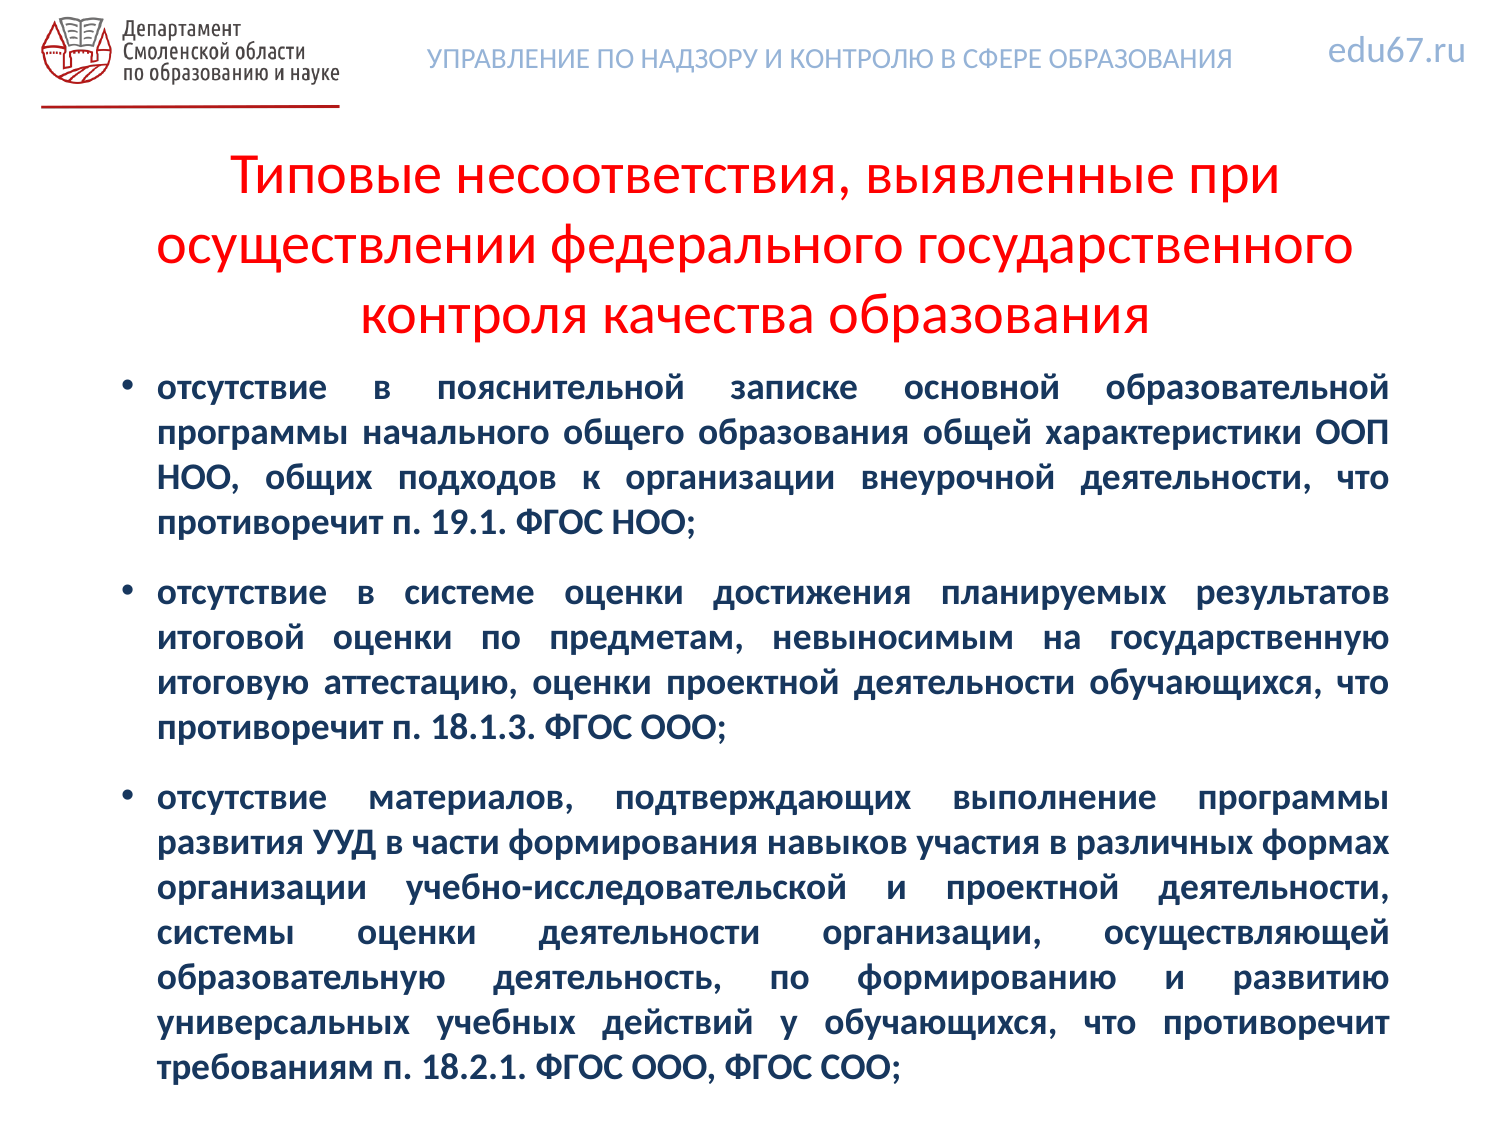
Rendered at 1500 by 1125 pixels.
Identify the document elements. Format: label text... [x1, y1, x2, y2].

picture [36, 14, 349, 123]
text_box отсутствие в пояснительной записке основной образовательной программы начального общего образования общей характеристики ООП НОО, общих подходов к организации внеурочной деятельности, что противоречит п. 19.1. ФГОС НОО; отсутствие в системе оценки достижения планируемых результатов итоговой оценки по предметам, невыносимым на государственную итоговую аттестацию, оценки проектной деятельности обучающихся, что противоречит п. 18.1.3. ФГОС ООО; отсутствие материалов, подтверждающих выполнение программы развития УУД в части формирования навыков участия в различных формах организации учебно-исследовательской и проектной деятельности, системы оценки деятельности организации, осуществляющей образовательную деятельность, по формированию и развитию универсальных учебных действий у обучающихся, что противоречит требованиям п. 18.2.1. ФГОС ООО, ФГОС СОО; [106, 354, 1406, 1095]
text_box УПРАВЛЕНИЕ ПО НАДЗОРУ И КОНТРОЛЮ В СФЕРЕ ОБРАЗОВАНИЯ [385, 32, 1275, 82]
text_box edu67.ru [1313, 17, 1482, 78]
text_box Типовые несоответствия, выявленные при осуществлении федерального государственного контроля качества образования [41, 127, 1471, 353]
